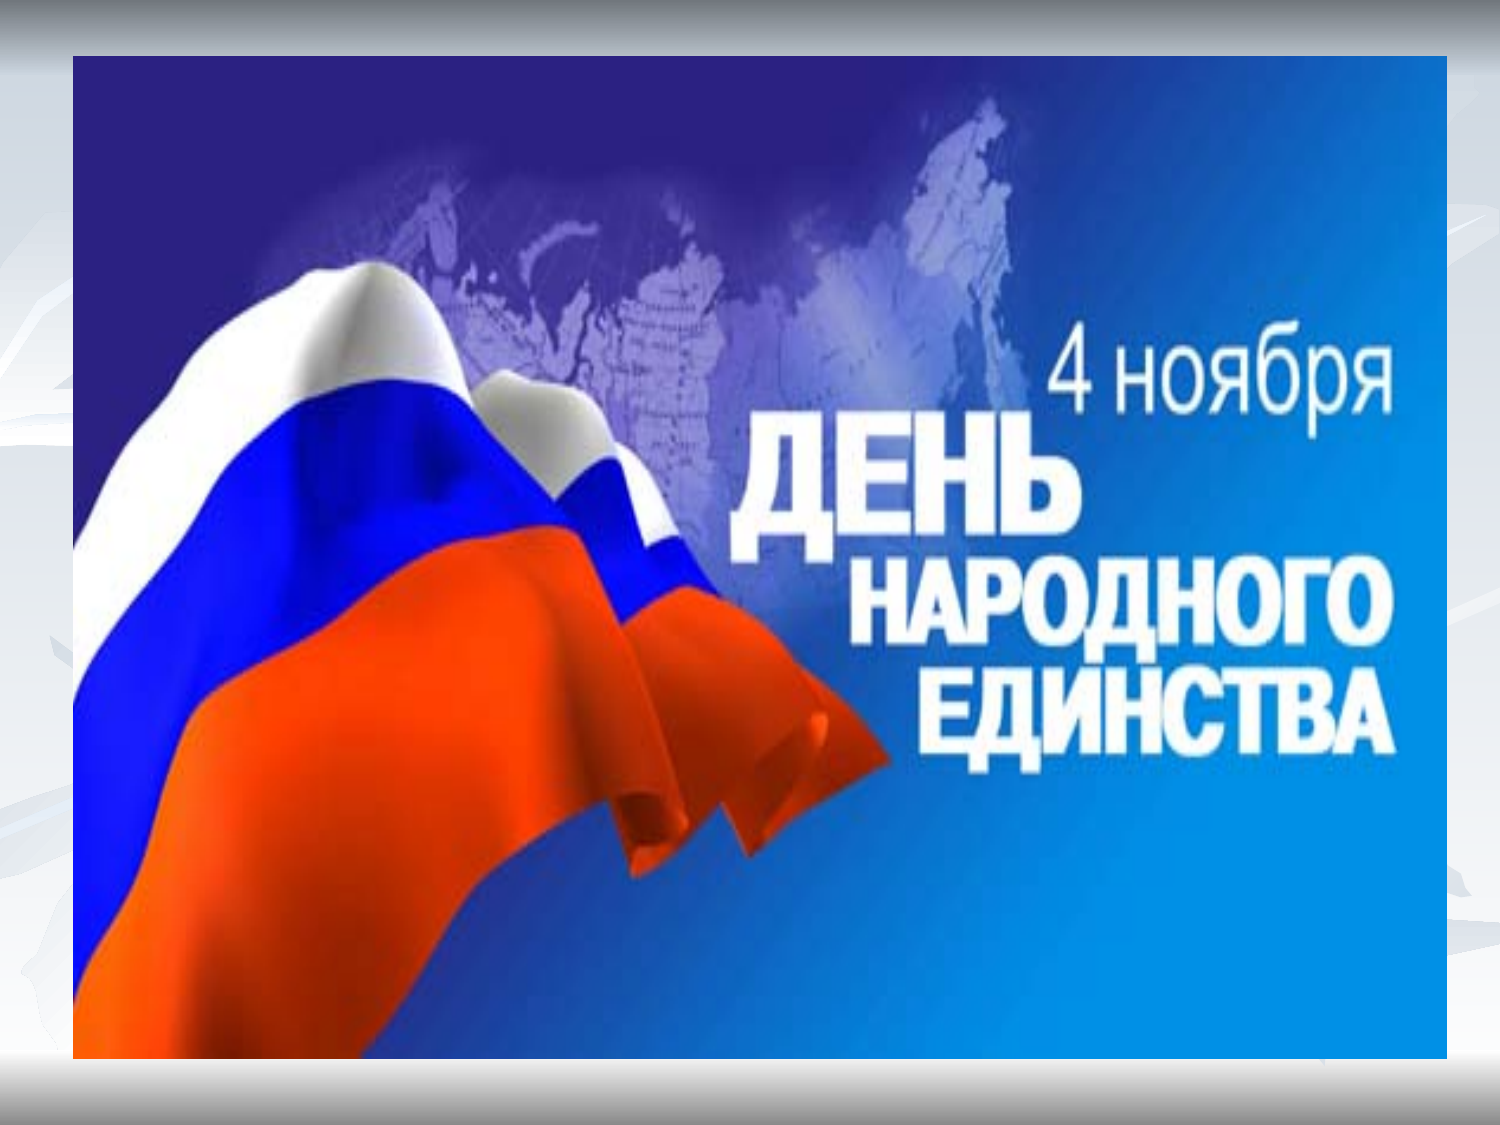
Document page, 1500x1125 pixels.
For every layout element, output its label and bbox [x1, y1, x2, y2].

picture [73, 56, 1448, 1059]
